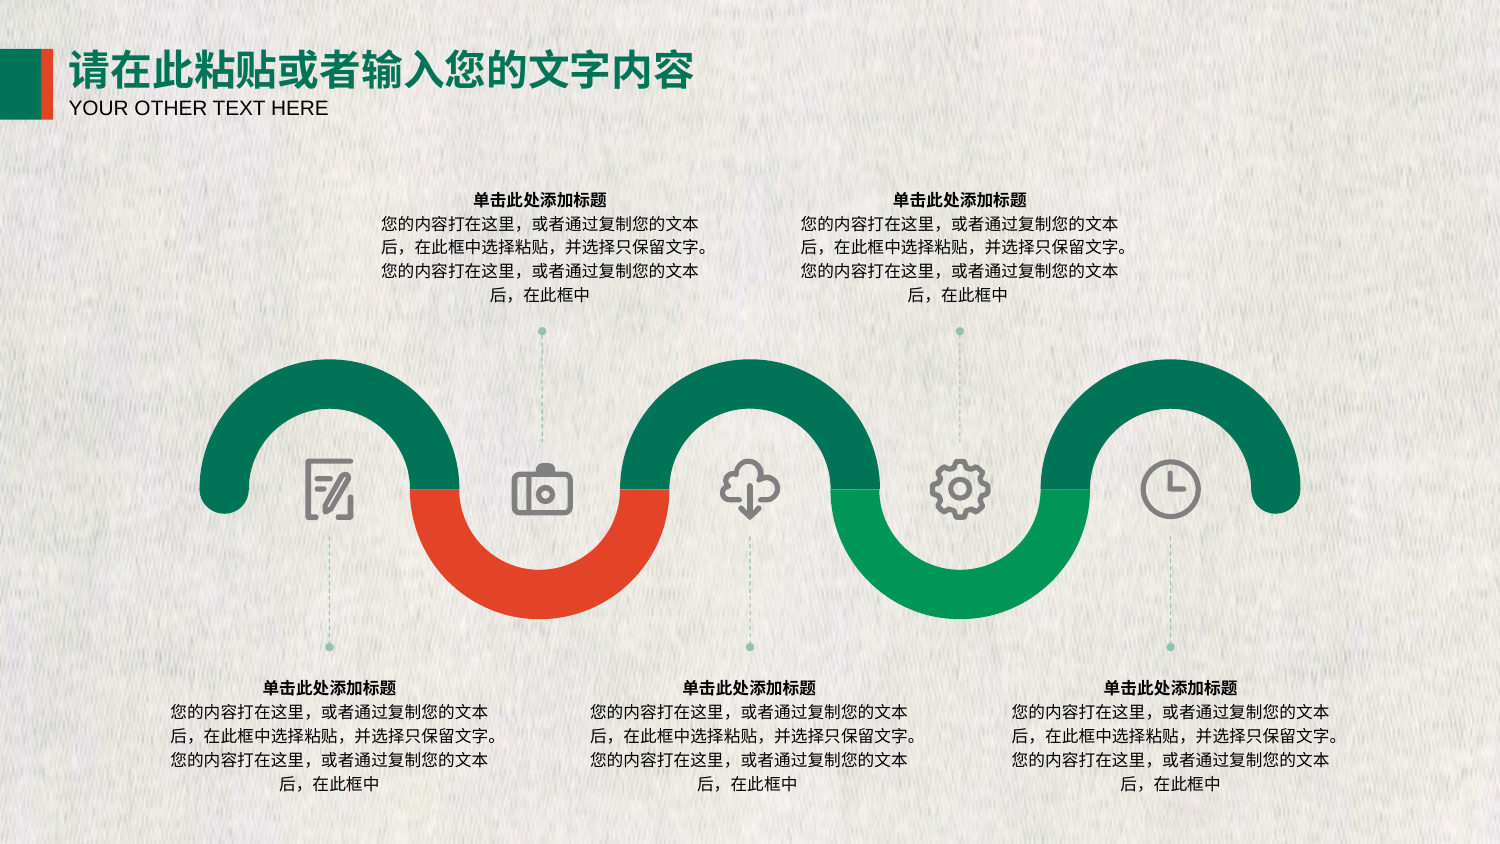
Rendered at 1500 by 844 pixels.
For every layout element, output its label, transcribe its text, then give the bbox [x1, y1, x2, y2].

text_box 单击此处添加标题 您的内容打在这里，或者通过复制您的文本后，在此框中选择粘贴，并选择只保留文字。您的内容打在这里，或者通过复制您的文本后，在此框中 [589, 674, 909, 794]
text_box YOUR OTHER TEXT HERE [54, 86, 344, 127]
text_box 单击此处添加标题 您的内容打在这里，或者通过复制您的文本后，在此框中选择粘贴，并选择只保留文字。您的内容打在这里，或者通过复制您的文本后，在此框中 [170, 674, 489, 794]
text_box 单击此处添加标题 您的内容打在这里，或者通过复制您的文本后，在此框中选择粘贴，并选择只保留文字。您的内容打在这里，或者通过复制您的文本后，在此框中 [1011, 674, 1331, 794]
text_box [745, 636, 755, 652]
text_box [1166, 636, 1175, 652]
text_box [538, 327, 547, 341]
text_box [325, 636, 334, 652]
text_box [955, 327, 965, 341]
text_box [199, 359, 460, 514]
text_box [719, 458, 781, 521]
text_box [0, 48, 54, 120]
text_box 单击此处添加标题 您的内容打在这里，或者通过复制您的文本后，在此框中选择粘贴，并选择只保留文字。您的内容打在这里，或者通过复制您的文本后，在此框中 [800, 185, 1120, 306]
text_box 单击此处添加标题 您的内容打在这里，或者通过复制您的文本后，在此框中选择粘贴，并选择只保留文字。您的内容打在这里，或者通过复制您的文本后，在此框中 [380, 185, 700, 306]
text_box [305, 458, 354, 521]
text_box 请在此粘贴或者输入您的文字内容 [54, 36, 711, 102]
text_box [929, 458, 991, 521]
picture [0, 0, 1500, 844]
text_box [620, 359, 880, 490]
text_box [409, 489, 670, 620]
text_box [1040, 359, 1301, 514]
text_box [830, 489, 1091, 620]
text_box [1140, 459, 1201, 520]
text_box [511, 463, 573, 516]
